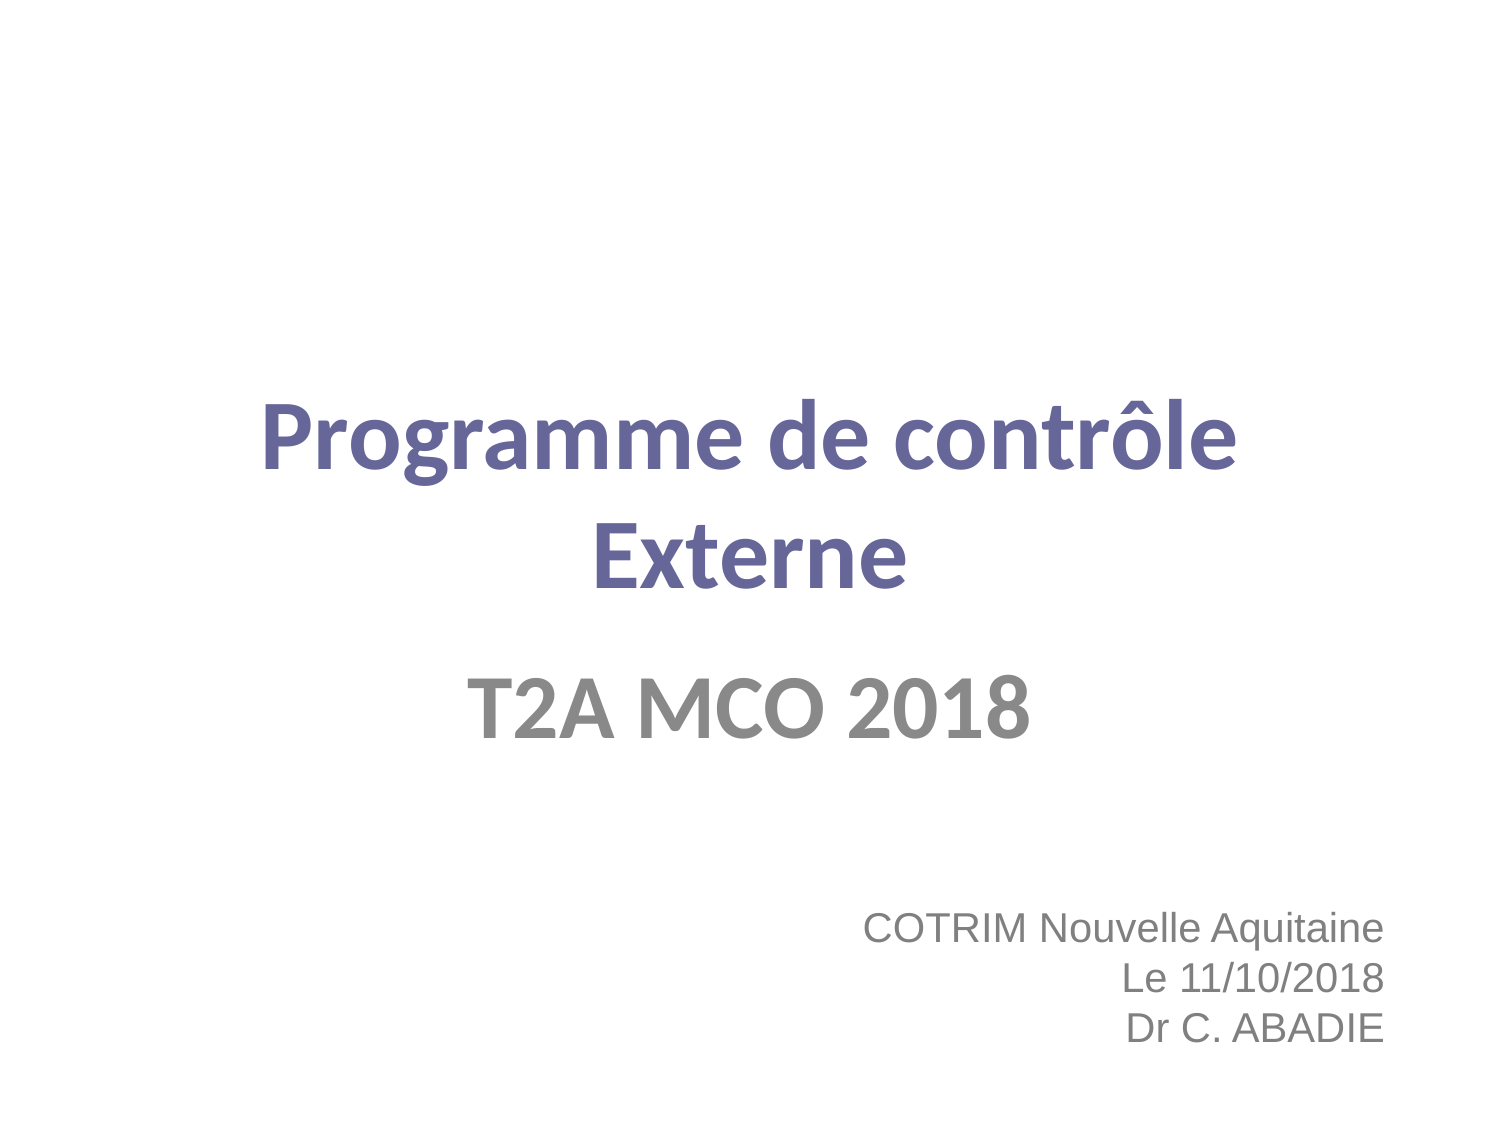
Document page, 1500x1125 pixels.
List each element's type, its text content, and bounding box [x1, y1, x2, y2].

text_box [224, 397, 1275, 504]
text_box Programme de contrôle Externe T2A MCO 2018 [112, 361, 1388, 764]
text_box COTRIM Nouvelle Aquitaine Le 11/10/2018 Dr C. ABADIE [750, 893, 1400, 1059]
